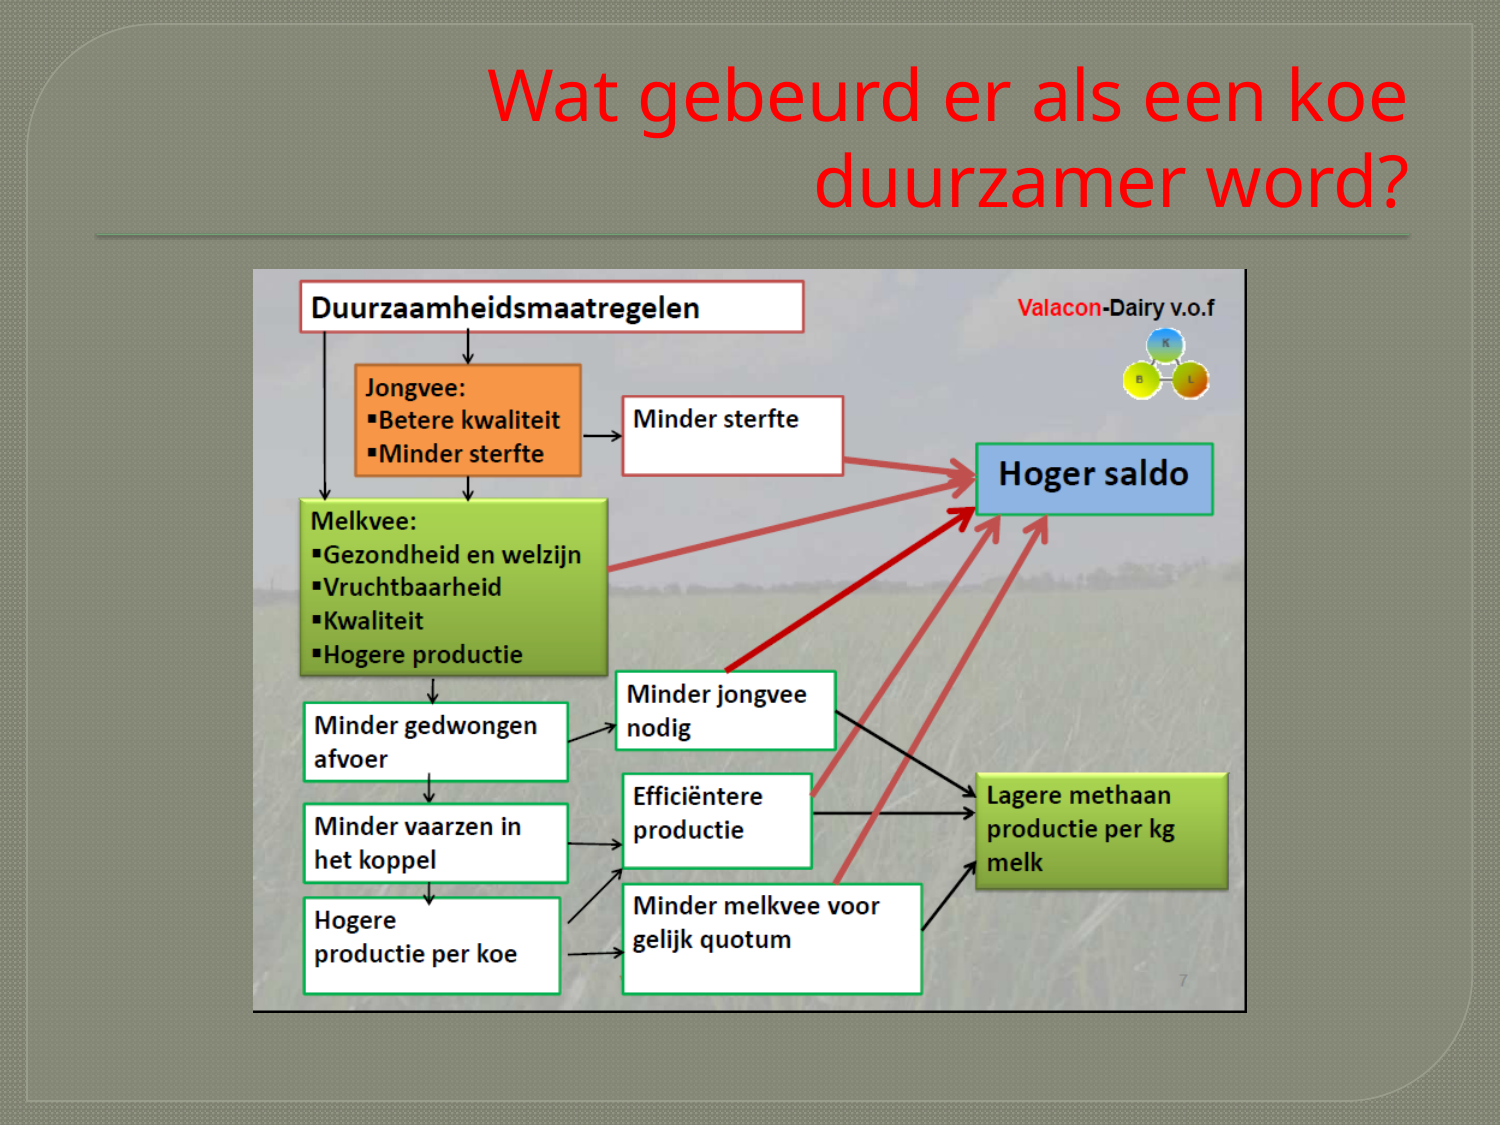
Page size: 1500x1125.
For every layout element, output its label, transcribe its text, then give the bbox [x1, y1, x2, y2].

title Wat gebeurd er als een koe duurzamer word? [75, 41, 1425, 230]
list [253, 269, 1247, 1013]
